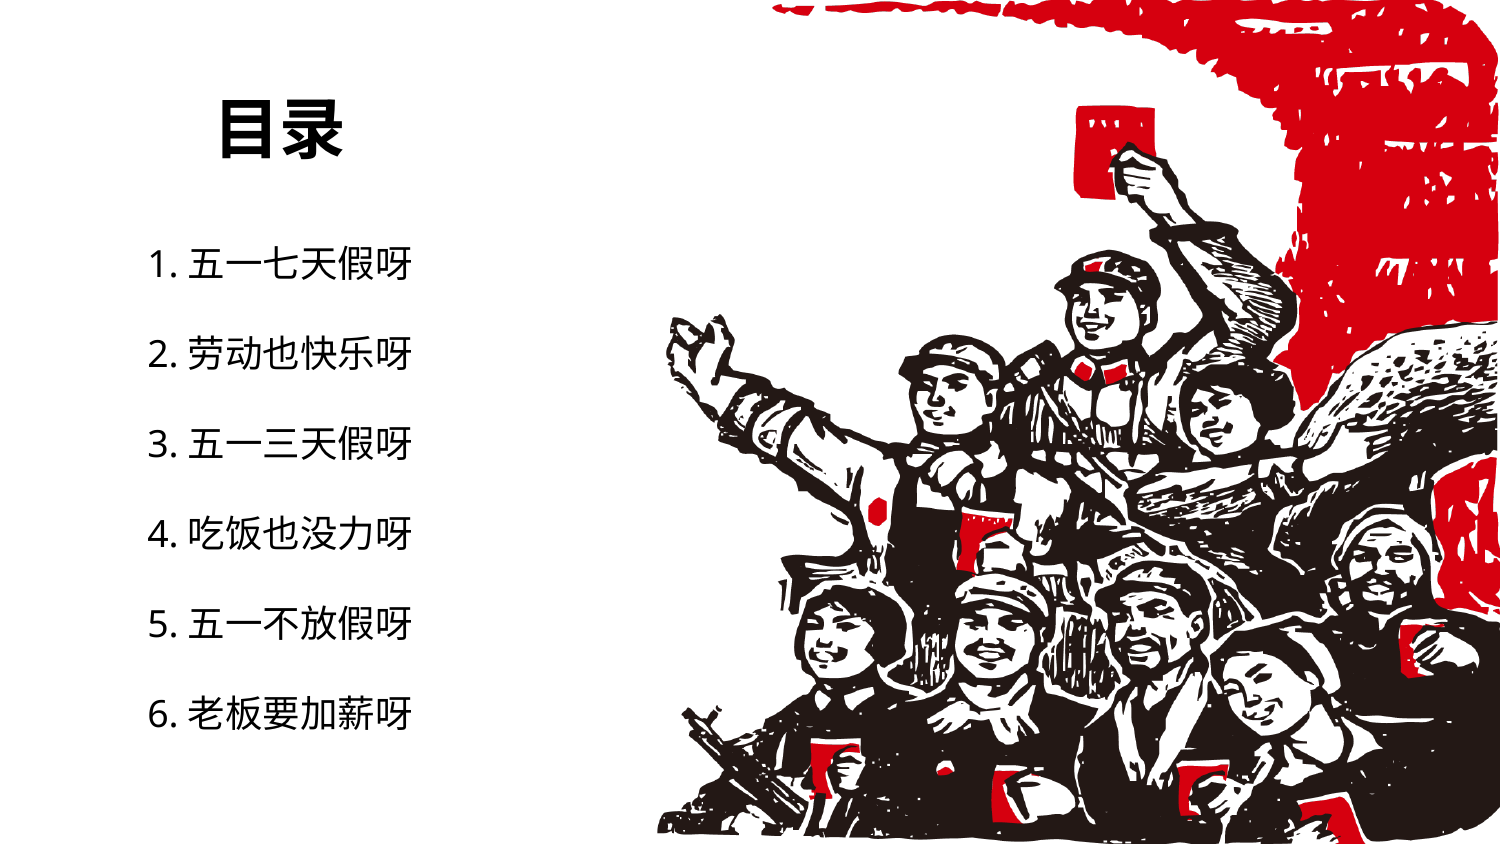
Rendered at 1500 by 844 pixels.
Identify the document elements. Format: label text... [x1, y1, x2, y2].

text_box 1.五一七天假呀 2.劳动也快乐呀 3.五一三天假呀 4.吃饭也没力呀 5.五一不放假呀 6.老板要加薪呀 [132, 232, 428, 743]
text_box 目录 [198, 79, 362, 175]
picture [655, 0, 1500, 844]
